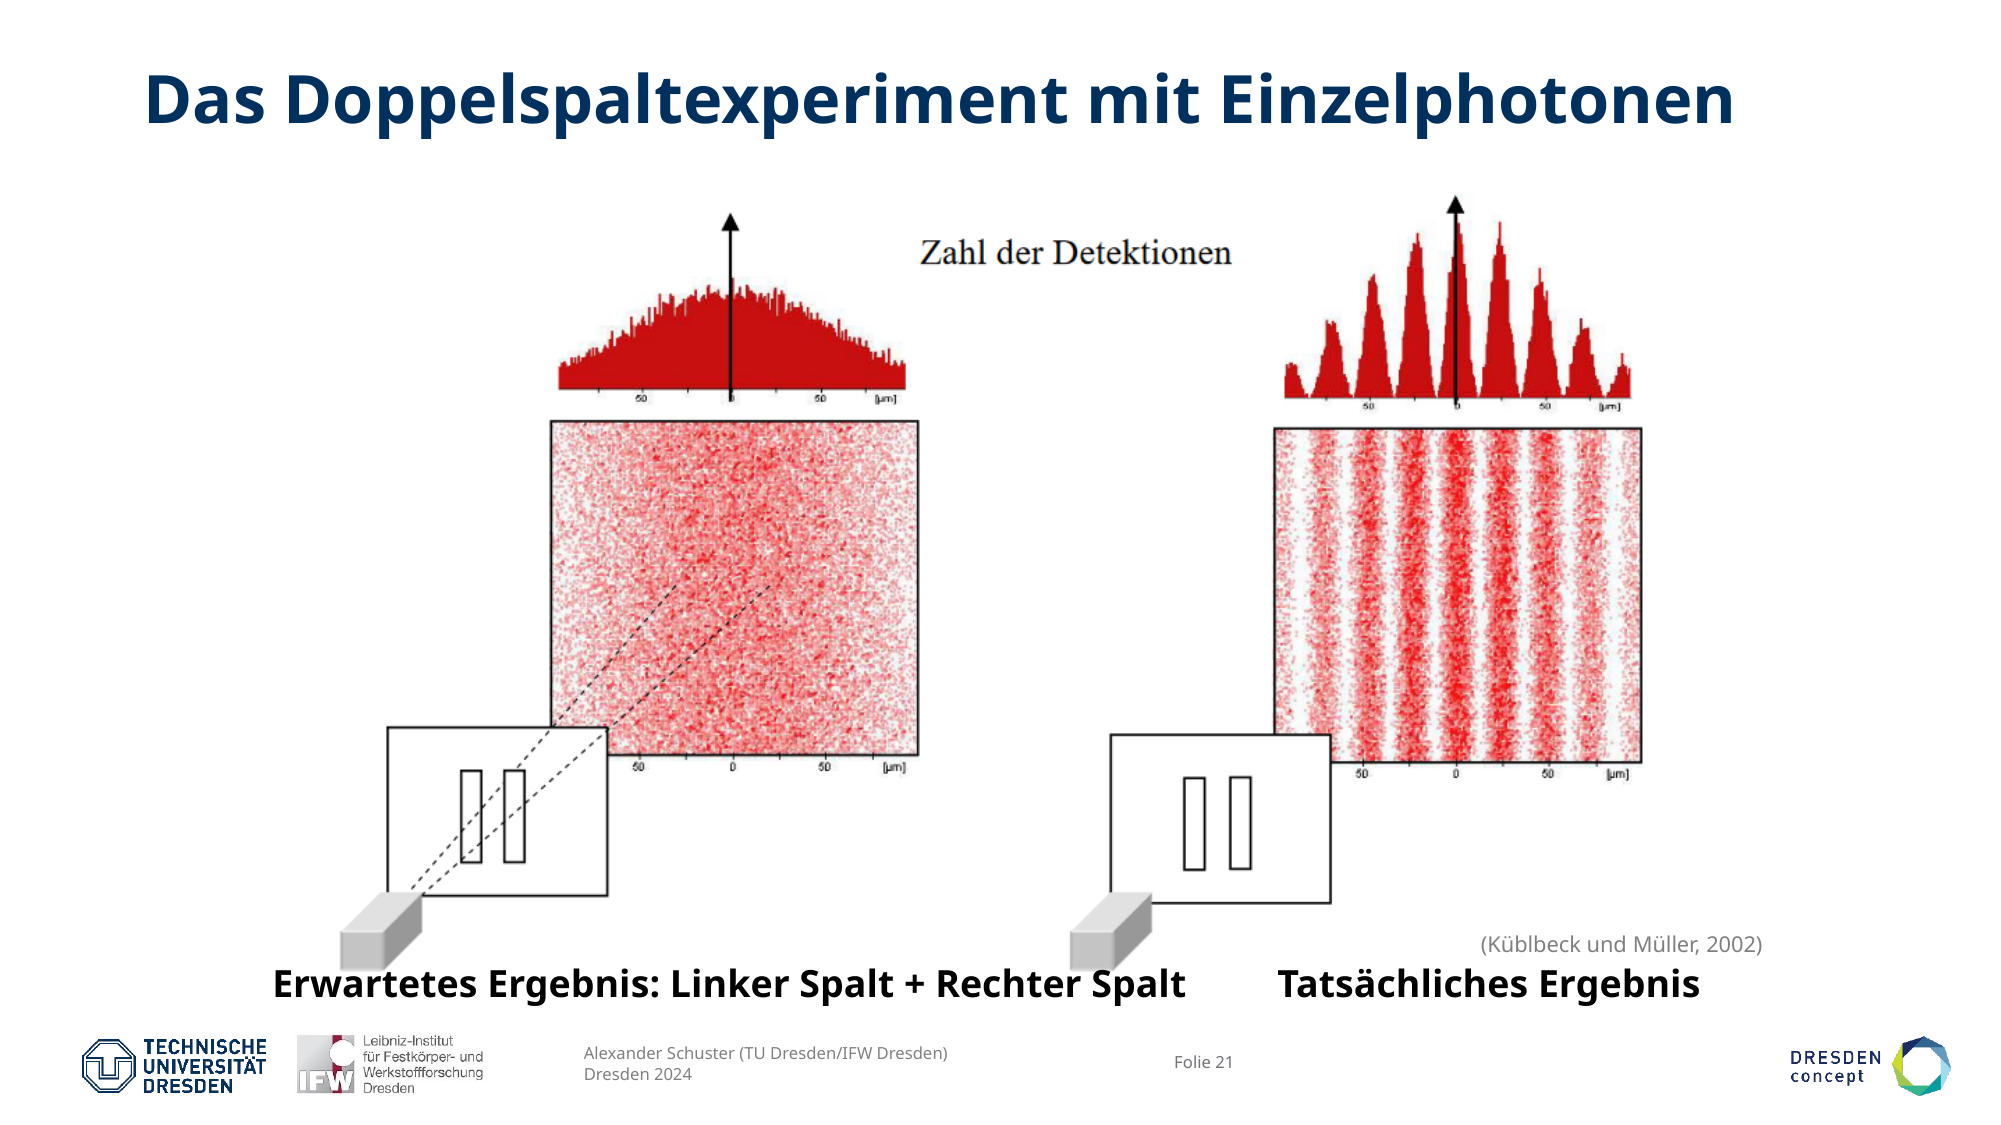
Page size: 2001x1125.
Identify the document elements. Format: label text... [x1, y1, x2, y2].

text_box Erwartetes Ergebnis: Linker Spalt + Rechter Spalt [257, 952, 1203, 1013]
picture [294, 1032, 486, 1096]
picture [82, 1039, 266, 1093]
picture [1791, 1036, 1951, 1096]
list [317, 168, 1683, 1008]
text_box (Küblbeck und Müller, 2002) [1683, 922, 1880, 964]
title Das Doppelspaltexperiment mit Einzelphotonen [143, 56, 1880, 169]
text_box Tatsächliches Ergebnis [1262, 952, 1940, 1013]
